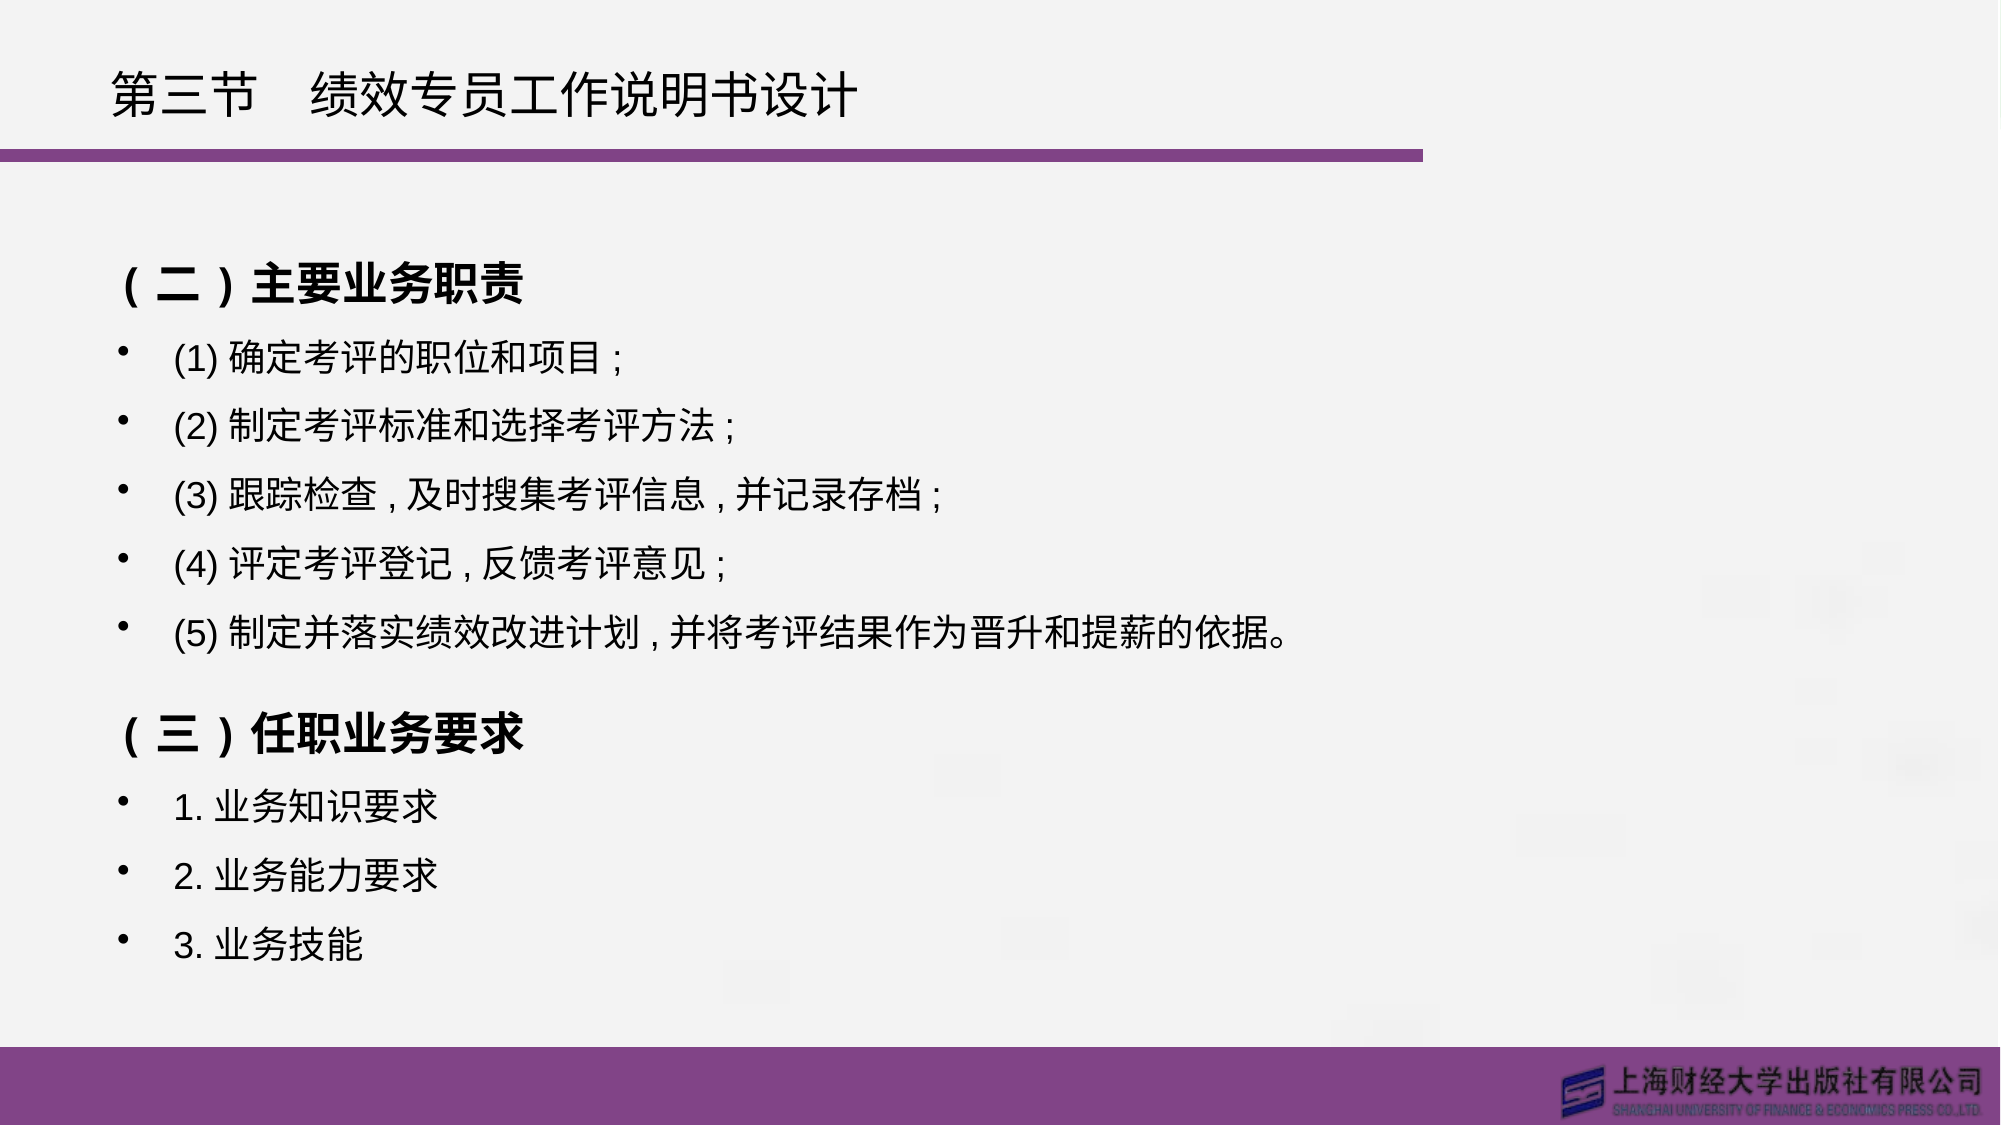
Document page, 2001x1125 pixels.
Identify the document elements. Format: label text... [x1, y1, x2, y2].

list (二)主要业务职责 (1)确定考评的职位和项目; (2)制定考评标准和选择考评方法; (3)跟踪检查,及时搜集考评信息,并记录存档; (4)评定考评登记,反馈考评意见; (5)制定并落实绩效改进计划,并将考评结果作为晋升和提薪的依据。 (三)任职业务要求 1.业务知识要求 2.业务能力要求 3.业务技能 [102, 233, 1898, 1032]
title 第三节 绩效专员工作说明书设计 [94, 42, 1451, 146]
picture [0, 0, 2001, 1125]
